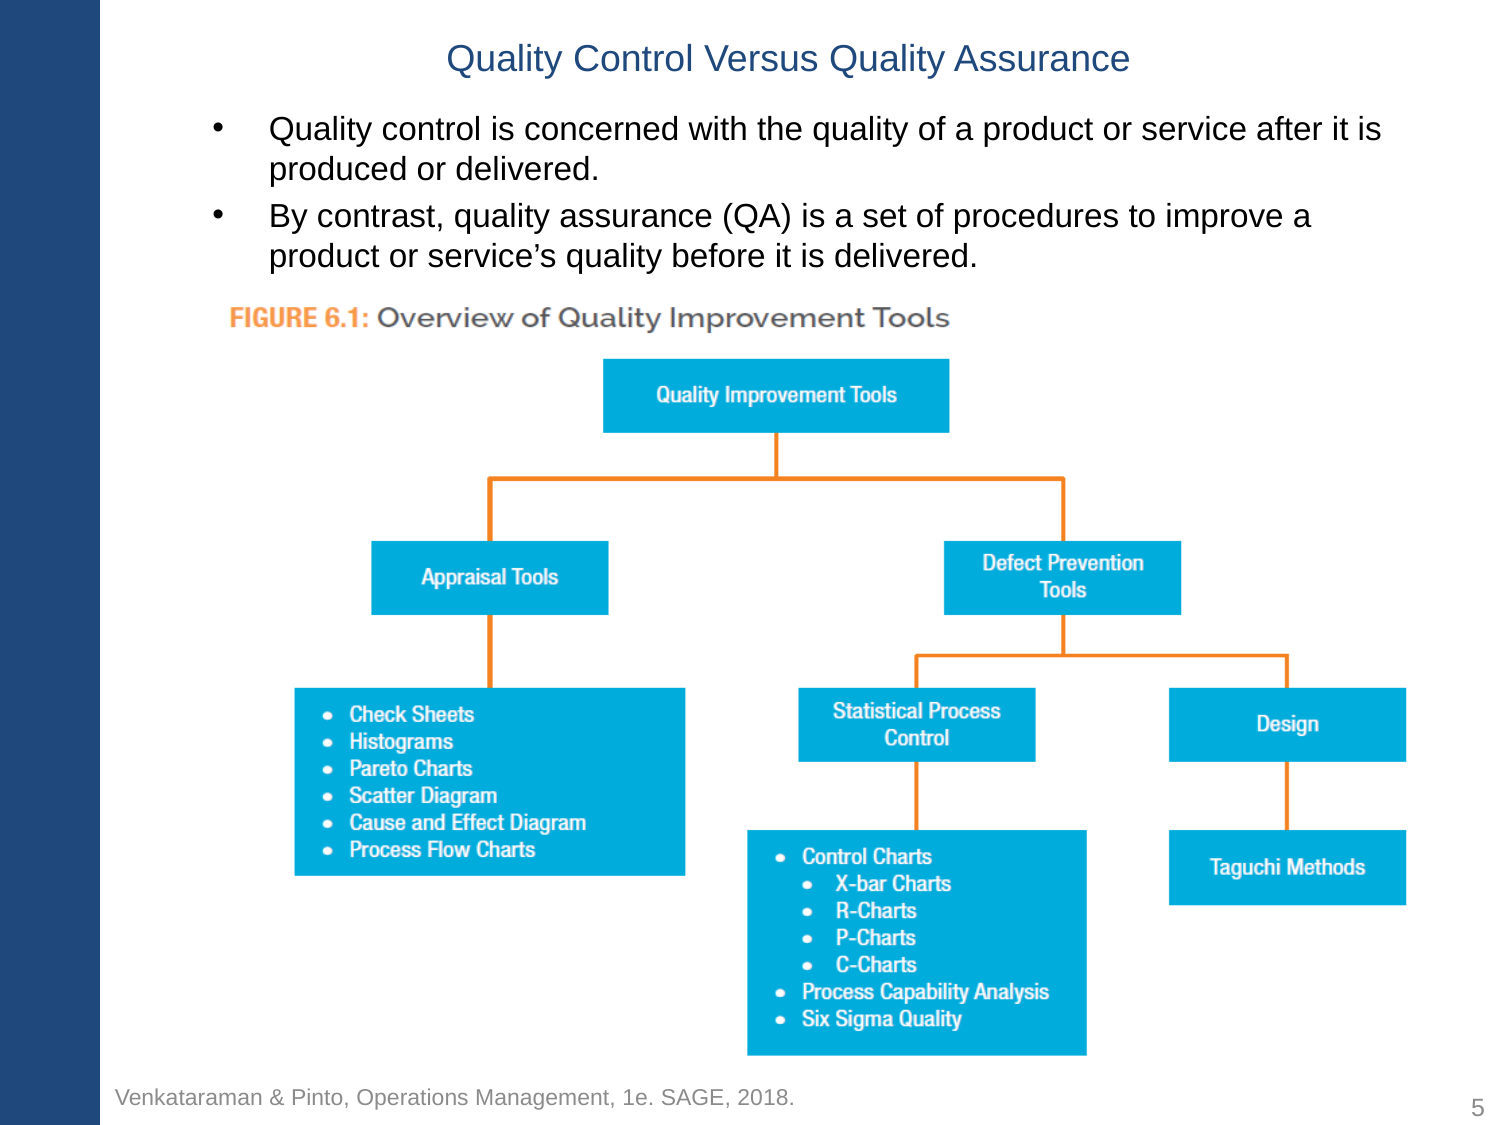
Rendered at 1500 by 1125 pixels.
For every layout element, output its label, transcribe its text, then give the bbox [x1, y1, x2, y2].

title Quality Control Versus Quality Assurance [162, 0, 1425, 113]
slide_number 5 [1437, 1087, 1500, 1125]
list Quality control is concerned with the quality of a product or service after it is produced or delivered. By contrast, quality assurance (QA) is a set of procedures to improve a product or service’s quality before it is delivered. [197, 99, 1404, 300]
picture [222, 299, 1436, 1072]
footer Venkataraman & Pinto, Operations Management, 1e. SAGE, 2018. [99, 1074, 1250, 1125]
